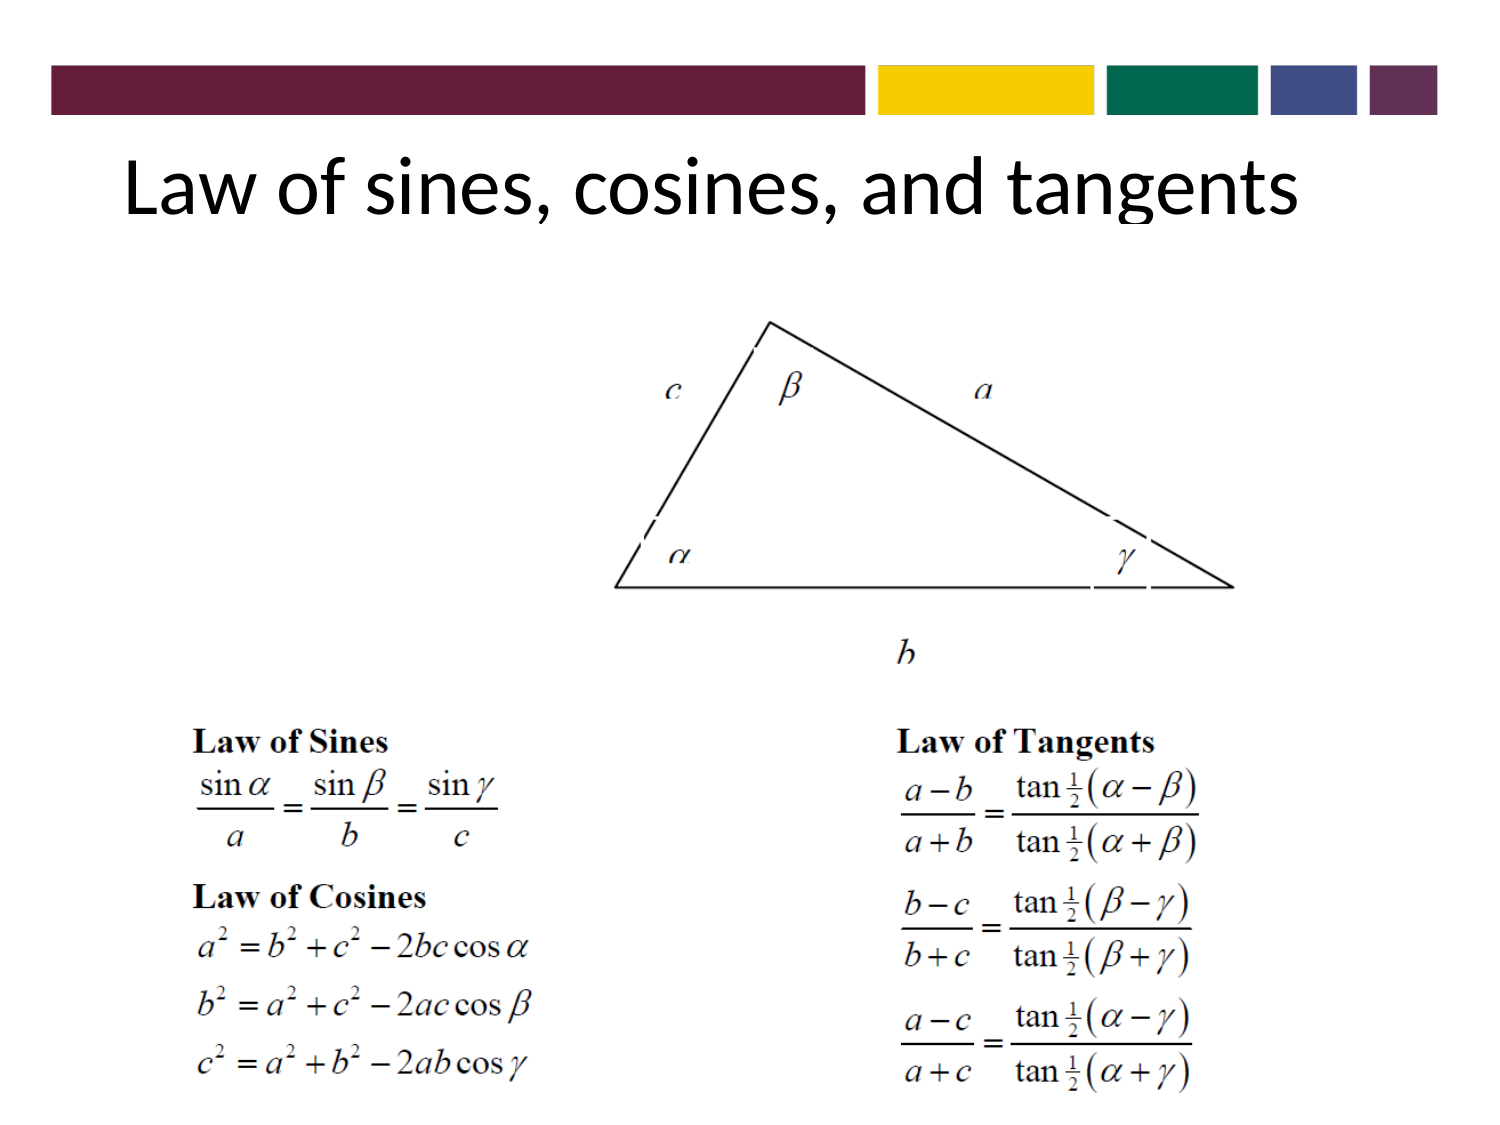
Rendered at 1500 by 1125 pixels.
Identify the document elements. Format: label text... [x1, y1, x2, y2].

title Law of sines, cosines, and tangents [37, 122, 1388, 275]
picture [37, 49, 1438, 116]
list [87, 224, 1247, 1101]
